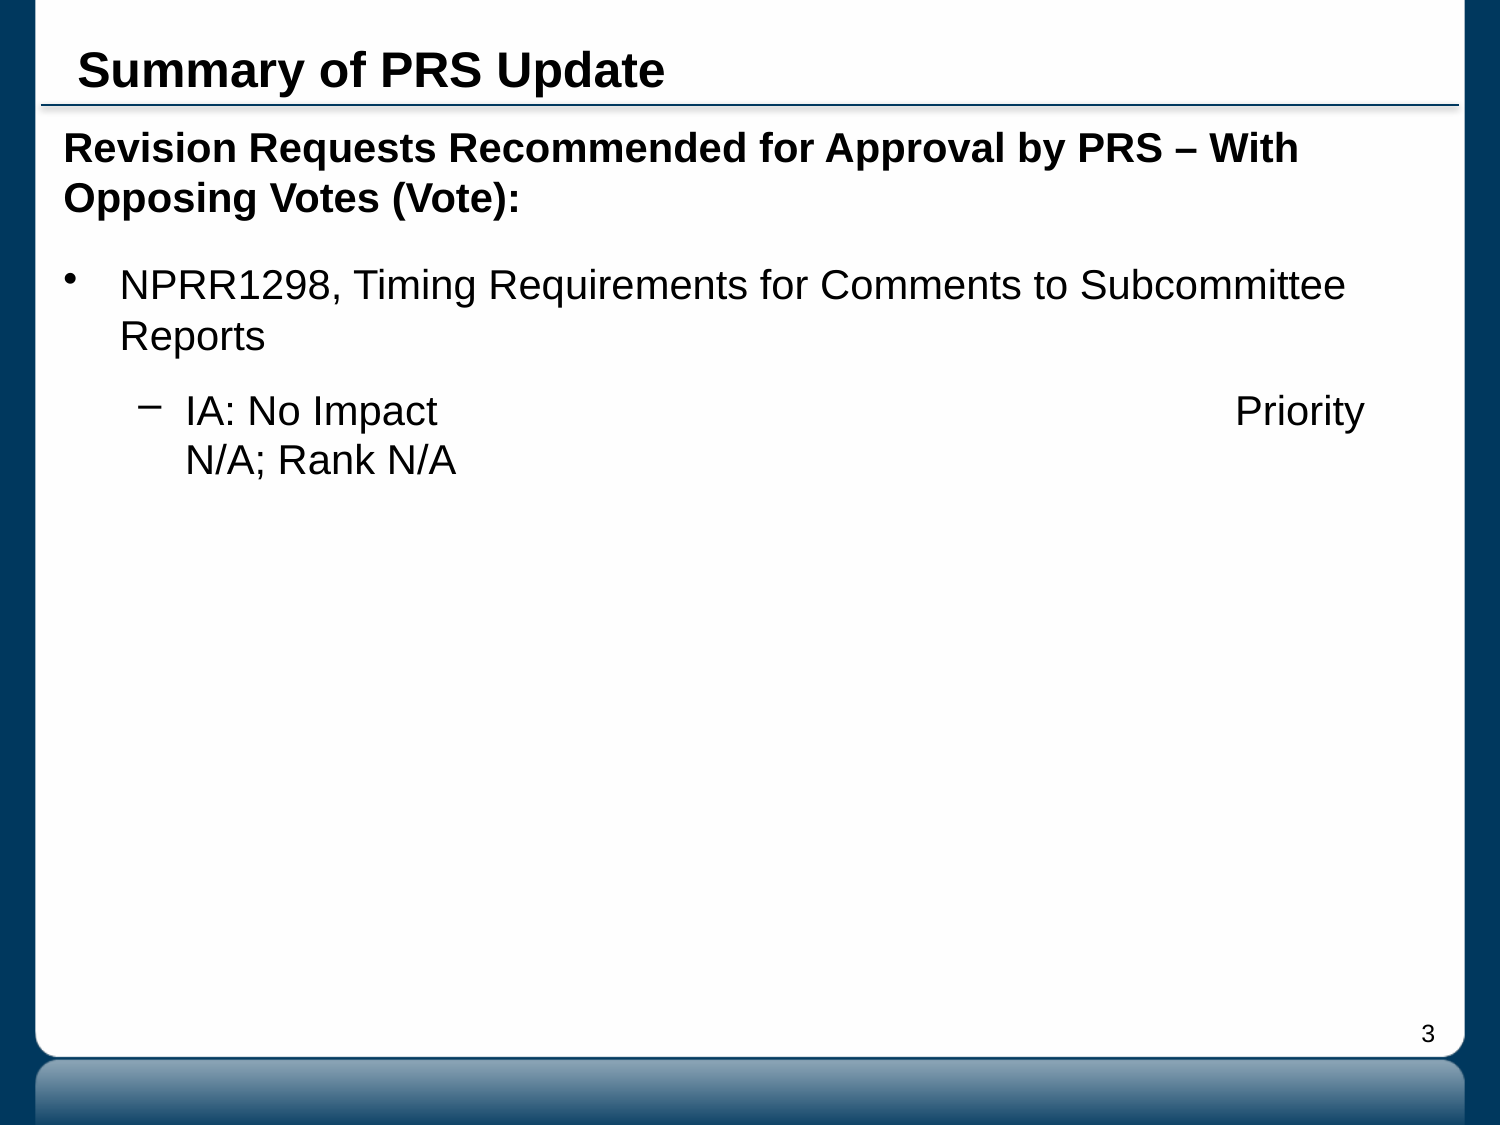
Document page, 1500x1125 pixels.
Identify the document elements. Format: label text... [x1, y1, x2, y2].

title Summary of PRS Update [62, 29, 1450, 106]
text_box Revision Requests Recommended for Approval by PRS – With Opposing Votes (Vote): NPRR1298, Timing Requirements for Comments to Subcommittee Reports IA: No Impact Priority N/A; Rank N/A [48, 113, 1449, 1032]
picture [35, 0, 1465, 1125]
